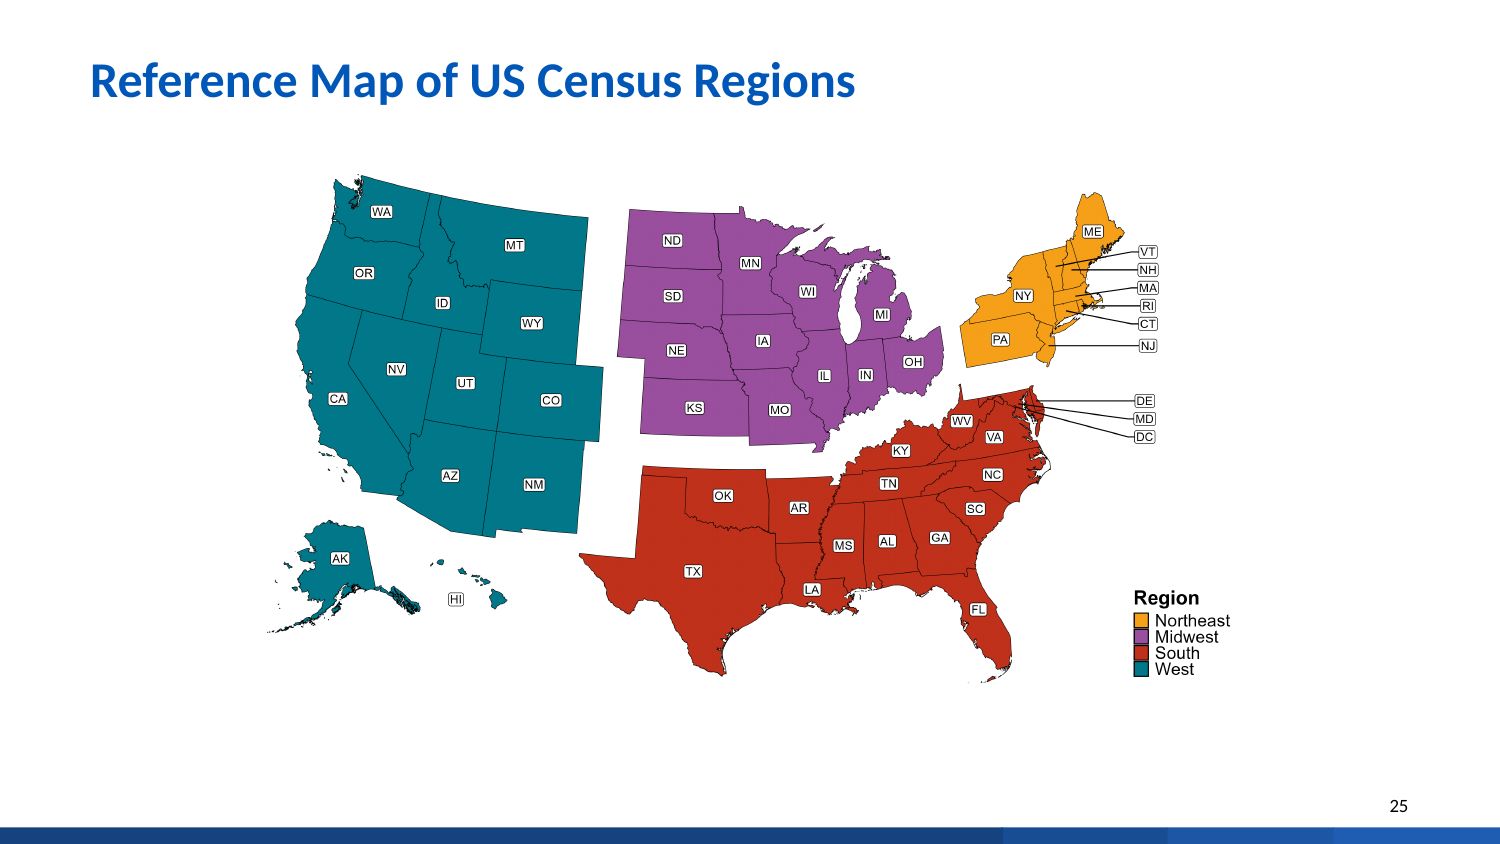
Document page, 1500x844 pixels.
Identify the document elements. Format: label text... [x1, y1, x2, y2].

picture [258, 166, 1242, 694]
title Reference Map of US Census Regions [75, 19, 1425, 144]
